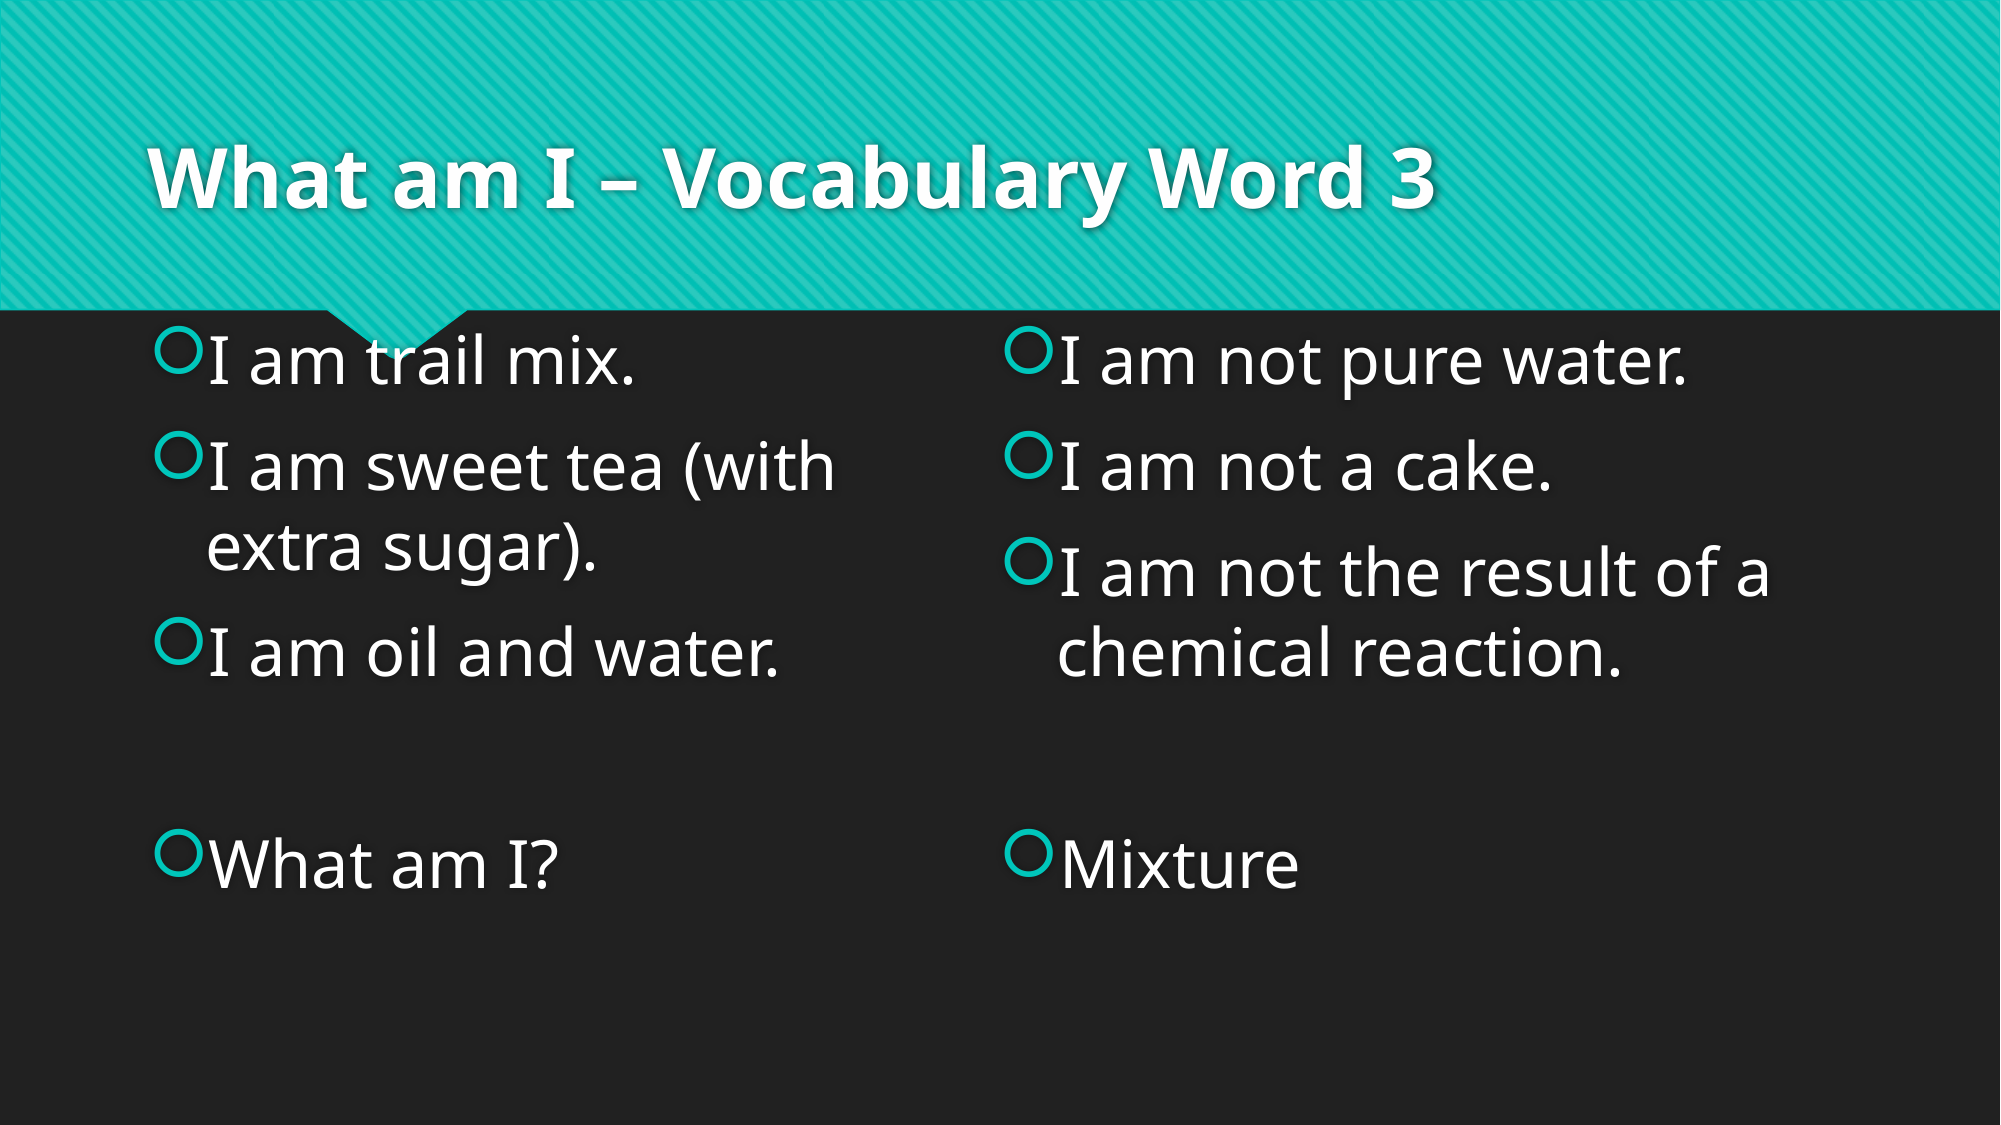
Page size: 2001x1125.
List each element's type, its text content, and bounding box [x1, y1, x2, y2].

title What am I – Vocabulary Word 3 [132, 73, 1868, 233]
list I am trail mix. I am sweet tea (with extra sugar). I am oil and water. What am I? I am not pure water. I am not a cake. I am not the result of a chemical reaction. Mixture [134, 364, 1866, 962]
